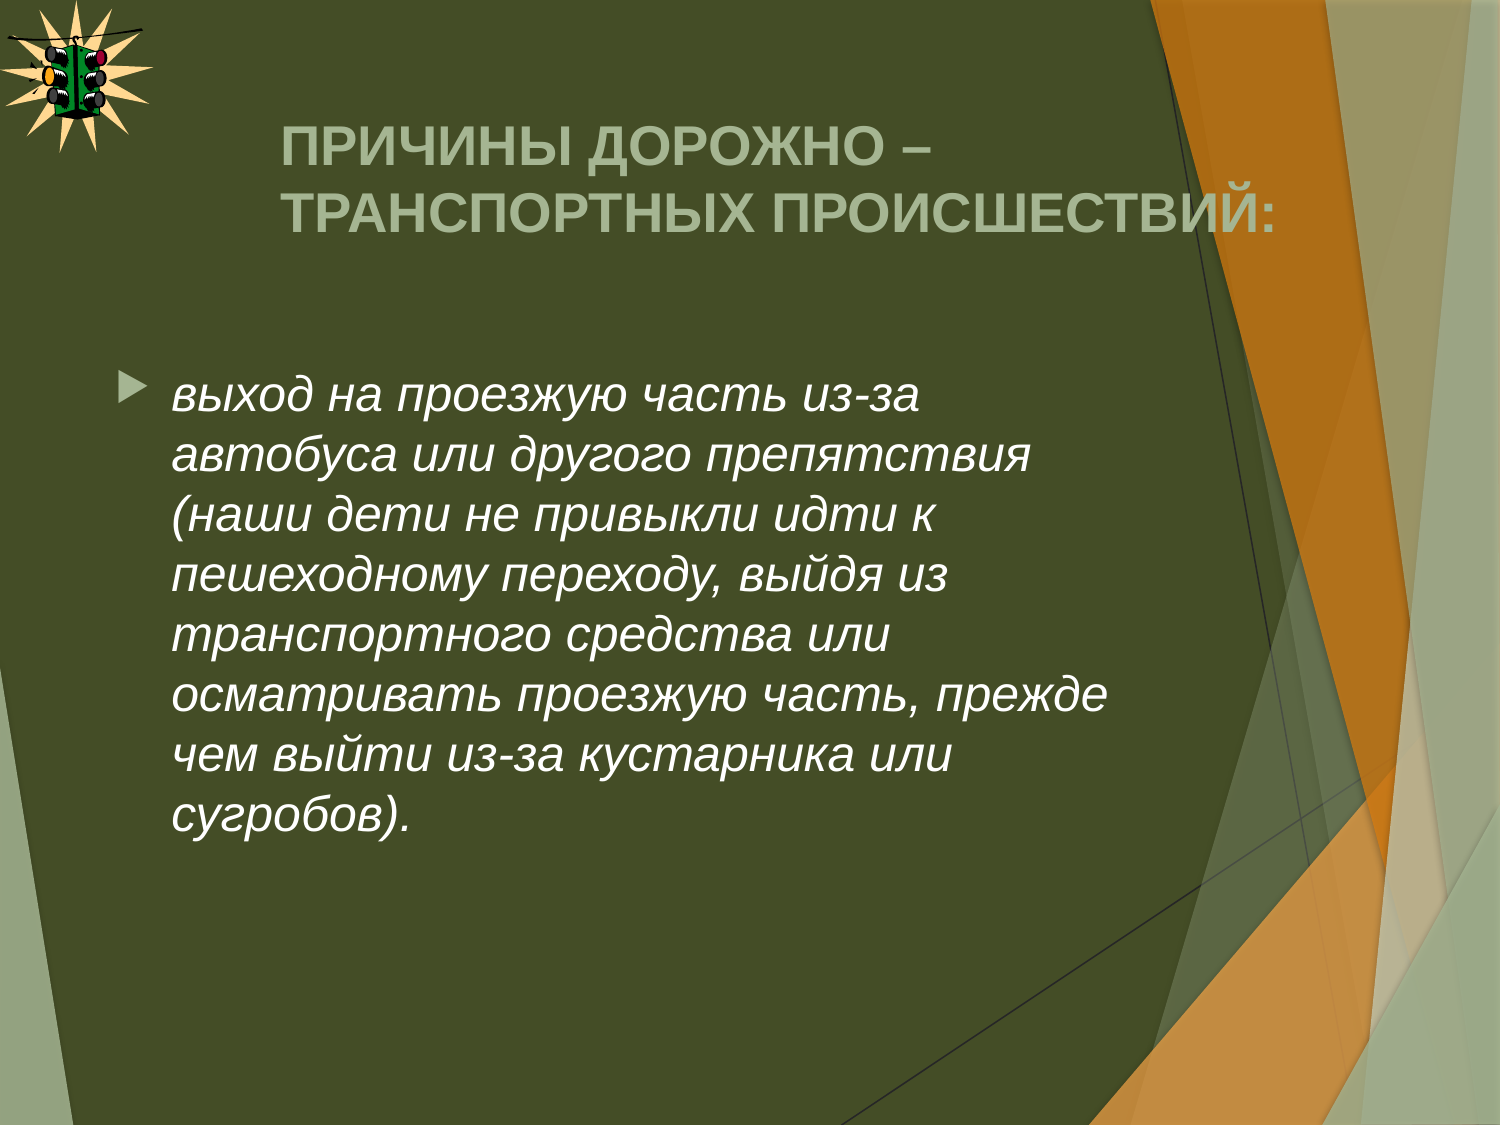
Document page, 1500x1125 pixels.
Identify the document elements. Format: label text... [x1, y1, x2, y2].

title ПРИЧИНЫ ДОРОЖНО – ТРАНСПОРТНЫХ ПРОИСШЕСТВИЙ: [265, 101, 1307, 319]
picture [0, 0, 154, 154]
list выход на проезжую часть из-за автобуса или другого препятствия (наши дети не привыкли идти к пешеходному переходу, выйдя из транспортного средства или осматривать проезжую часть, прежде чем выйти из-за кустарника или сугробов). [99, 354, 1142, 992]
